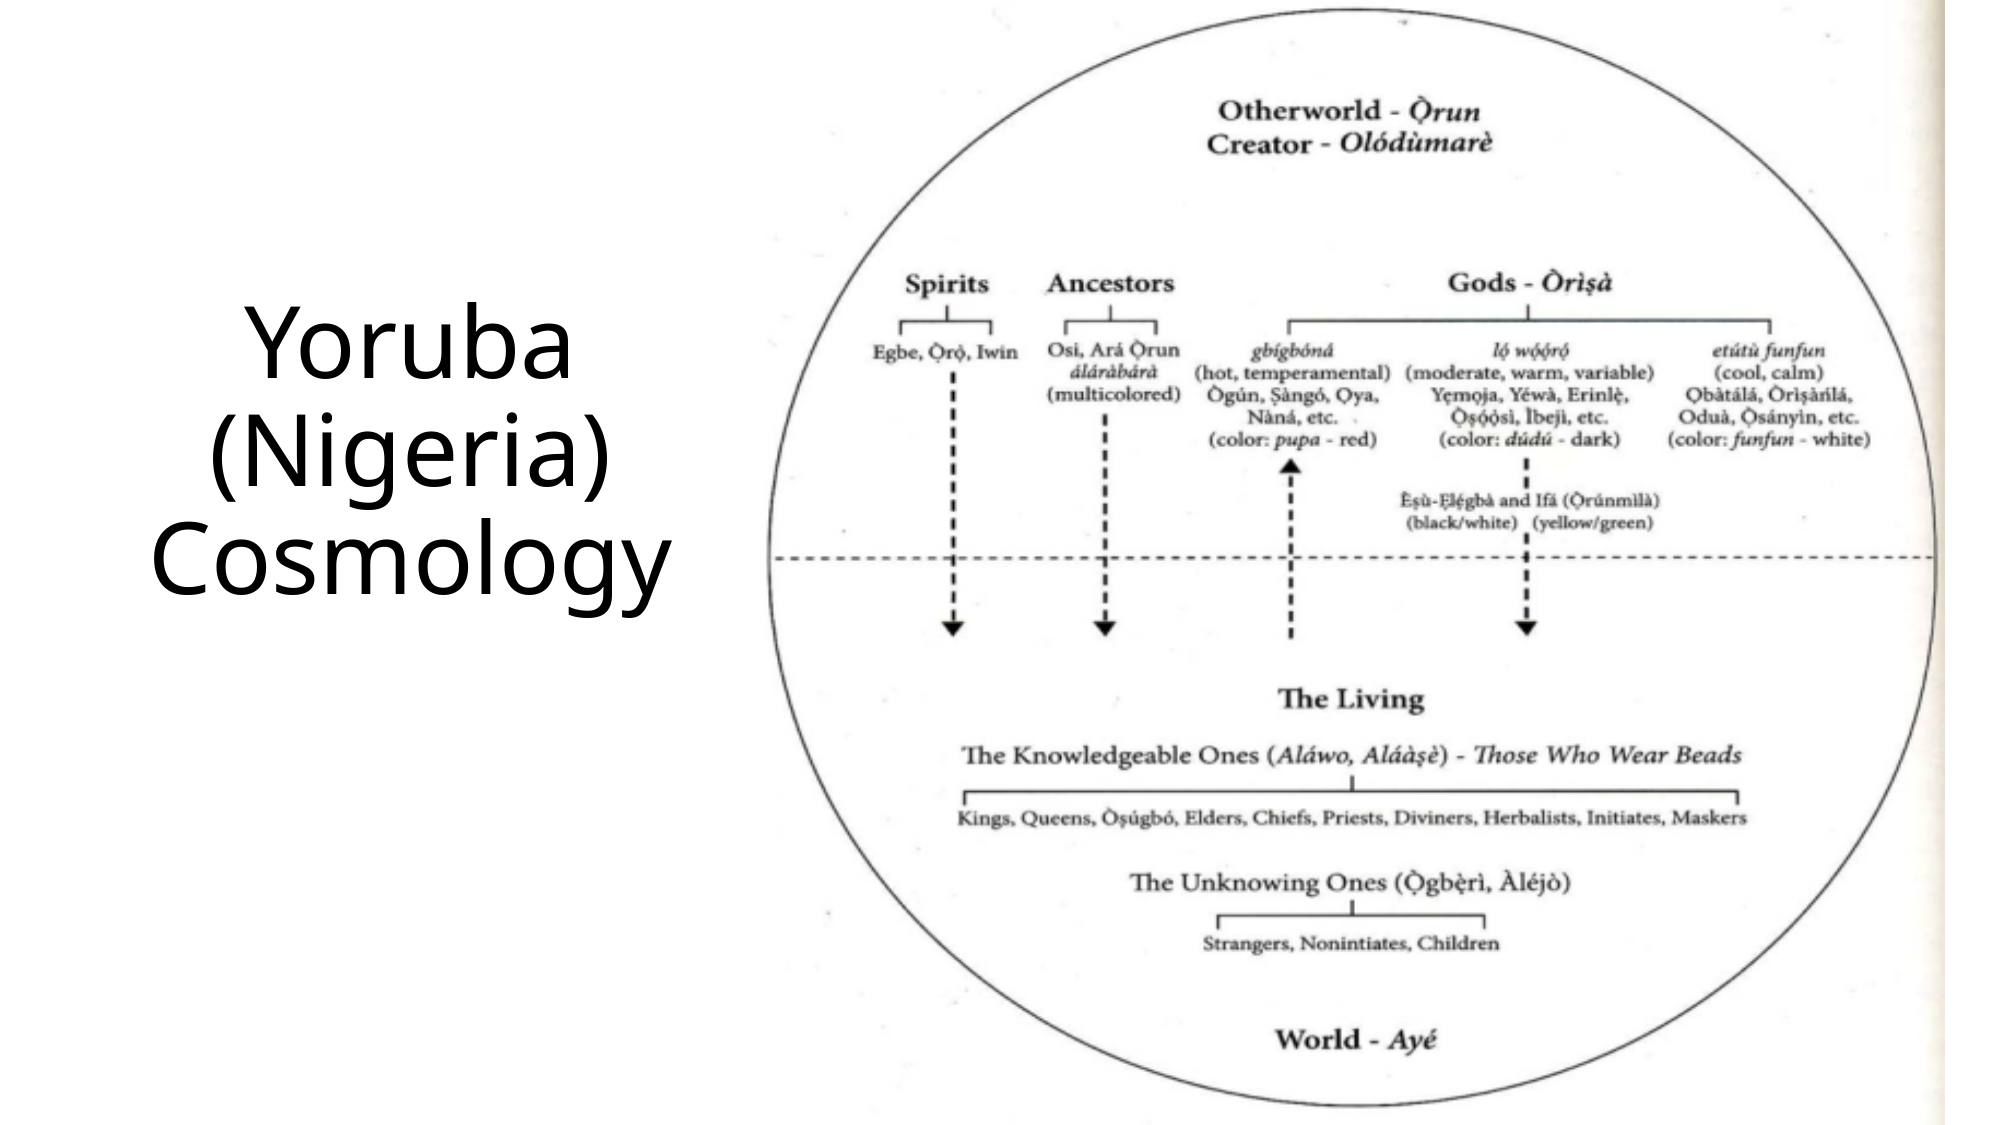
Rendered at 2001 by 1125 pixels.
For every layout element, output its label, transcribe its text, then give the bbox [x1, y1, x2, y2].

title Yoruba (Nigeria) Cosmology [110, 149, 711, 624]
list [765, 0, 1945, 1125]
